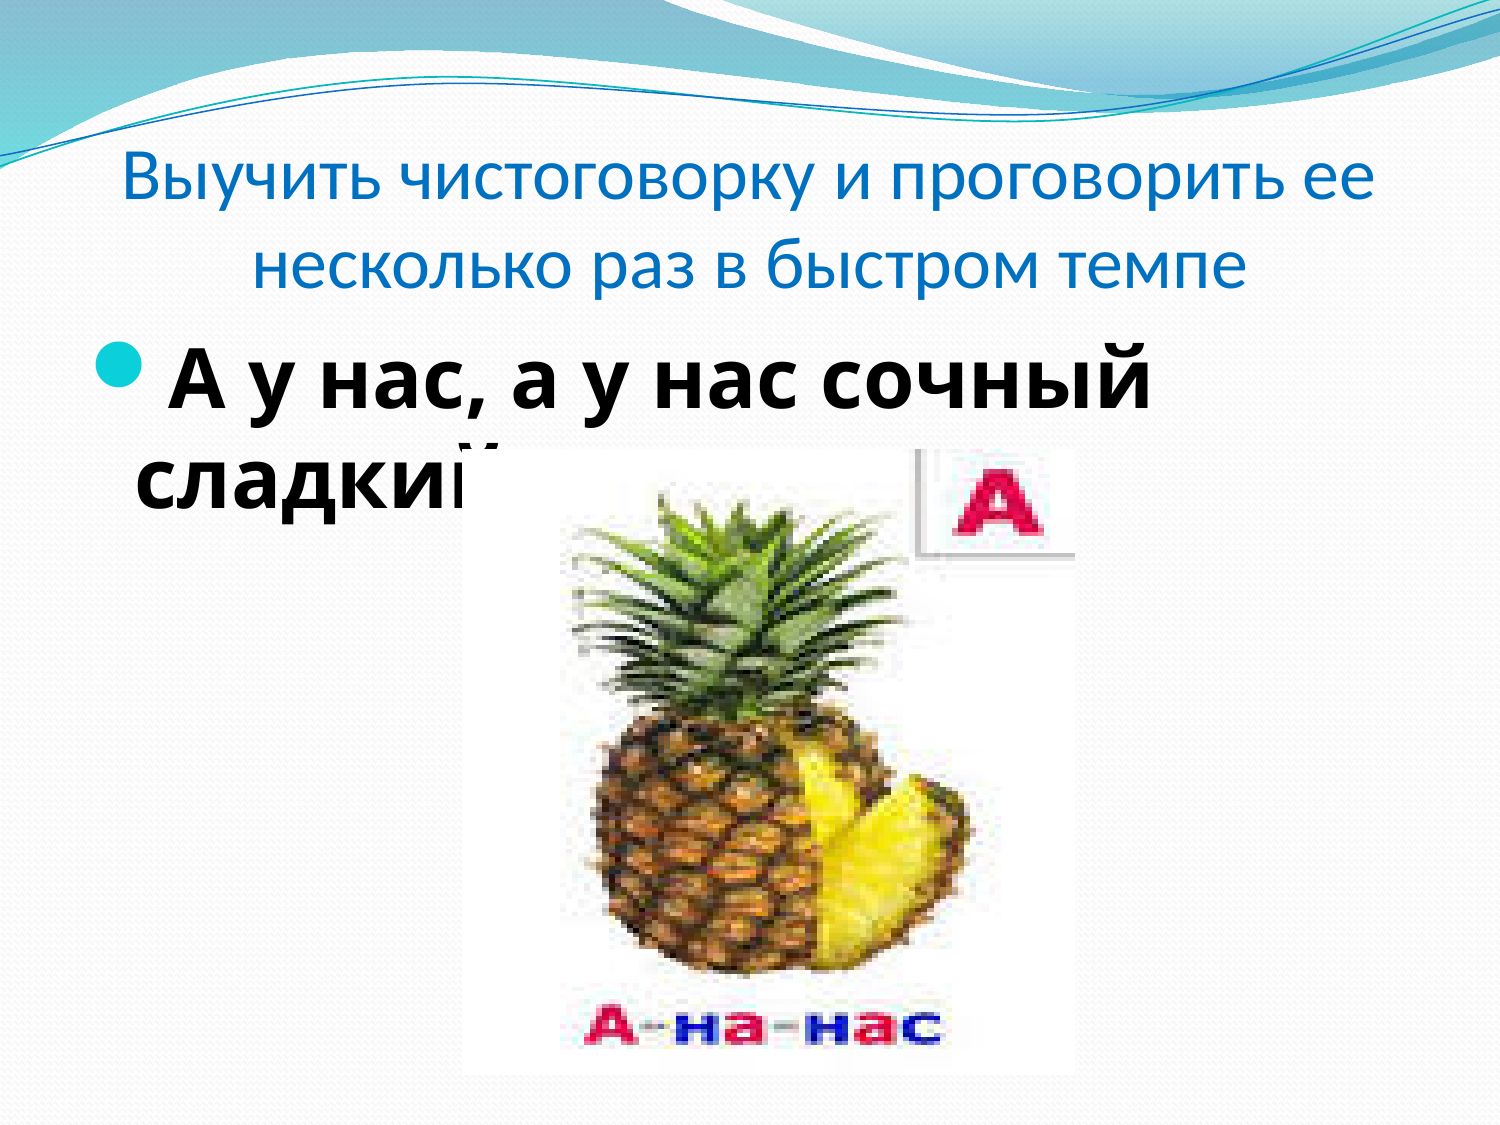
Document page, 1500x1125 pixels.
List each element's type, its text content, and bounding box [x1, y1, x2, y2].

list А у нас, а у нас сочный сладкий ананас. [75, 317, 1425, 1038]
picture [462, 449, 1076, 1076]
title Выучить чистоговорку и проговорить ее несколько раз в быстром темпе [75, 115, 1425, 303]
